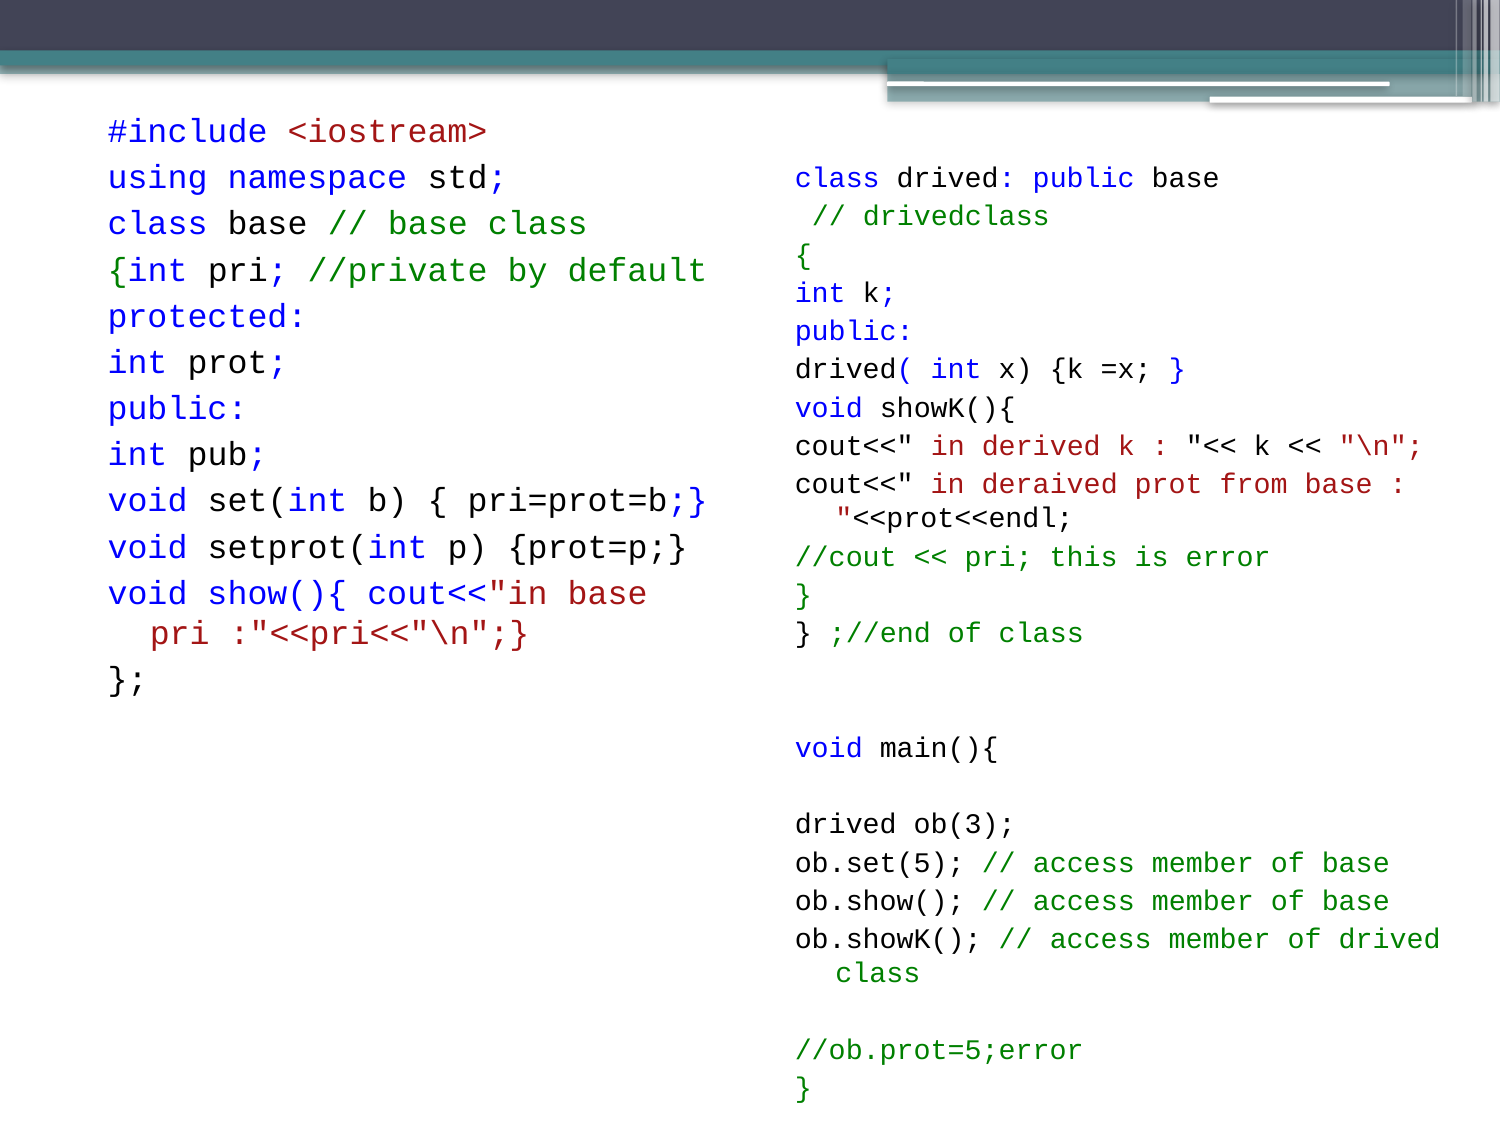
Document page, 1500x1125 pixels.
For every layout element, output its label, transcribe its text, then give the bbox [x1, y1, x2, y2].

list class drived: public base // drivedclass { int k; public: drived( int x) {k =x; } void showK(){ cout<<" in derived k : "<< k << "\n"; cout<<" in deraived prot from base : "<<prot<<endl; //cout << pri; this is error } } ;//end of class void main(){ drived ob(3); ob.set(5); // access member of base ob.show(); // access member of base ob.showK(); // access member of drived class //ob.prot=5;error } [762, 113, 1500, 1112]
list #include <iostream> using namespace std; class base // base class {int pri; //private by default protected: int prot; public: int pub; void set(int b) { pri=prot=b;} void setprot(int p) {prot=p;} void show(){ cout<<"in base pri :"<<pri<<"\n";} }; [75, 101, 738, 1112]
